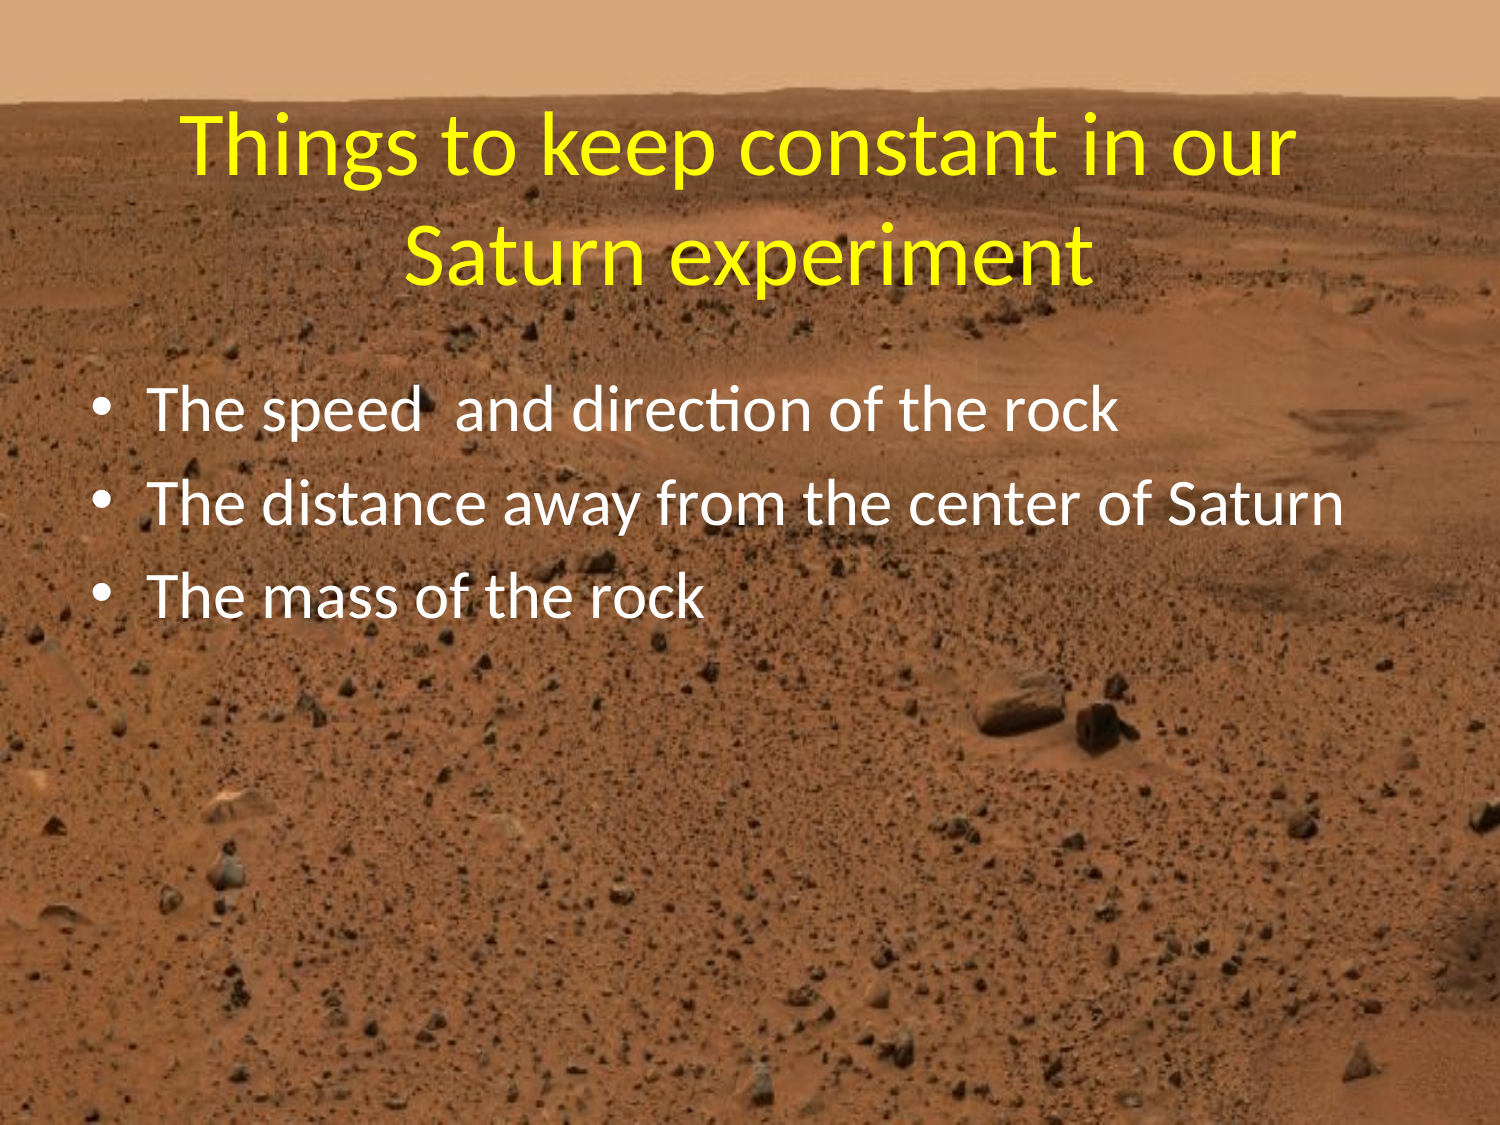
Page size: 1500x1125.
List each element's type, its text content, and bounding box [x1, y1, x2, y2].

title Things to keep constant in our Saturn experiment [75, 99, 1425, 288]
list The speed and direction of the rock The distance away from the center of Saturn The mass of the rock [75, 357, 1425, 1100]
picture [0, 0, 1500, 1125]
